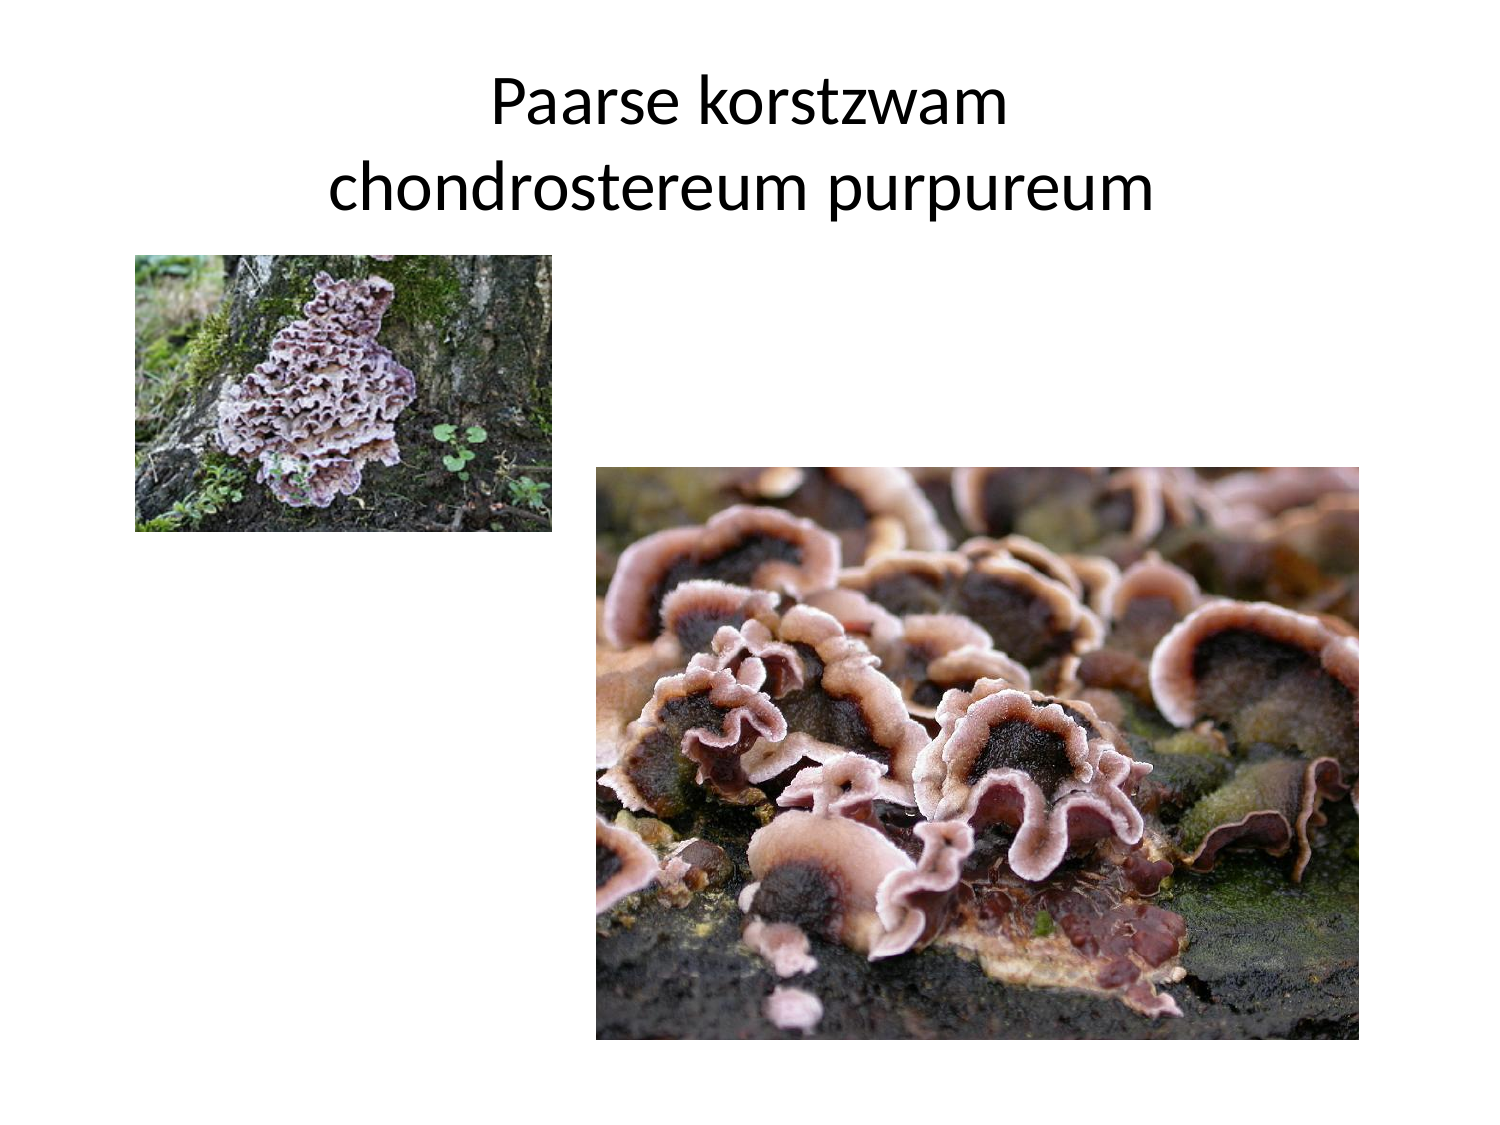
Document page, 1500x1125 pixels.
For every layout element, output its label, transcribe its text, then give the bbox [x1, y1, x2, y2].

picture [596, 467, 1359, 1040]
title Paarse korstzwam chondrostereum purpureum [75, 45, 1425, 233]
picture [135, 255, 552, 533]
